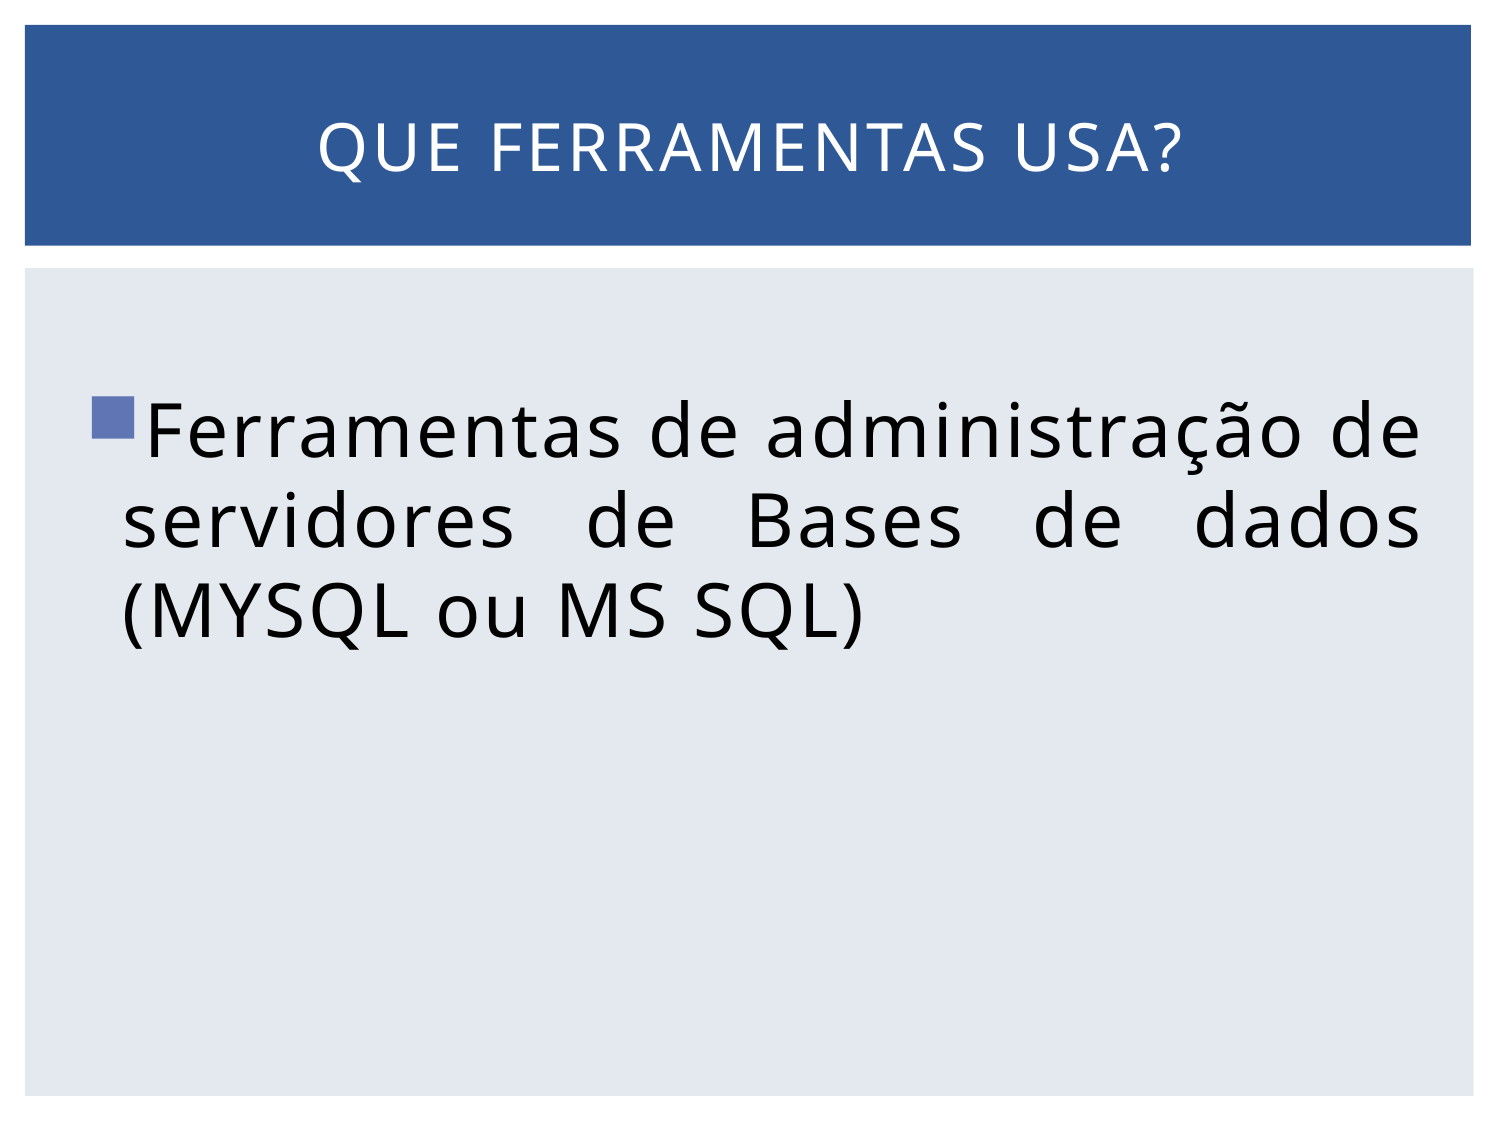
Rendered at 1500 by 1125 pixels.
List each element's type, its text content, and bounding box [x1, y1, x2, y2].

list Ferramentas de administração de servidores de Bases de dados (MYSQL ou MS SQL) [62, 375, 1442, 1005]
title Que ferramentas usa? [62, 58, 1438, 232]
